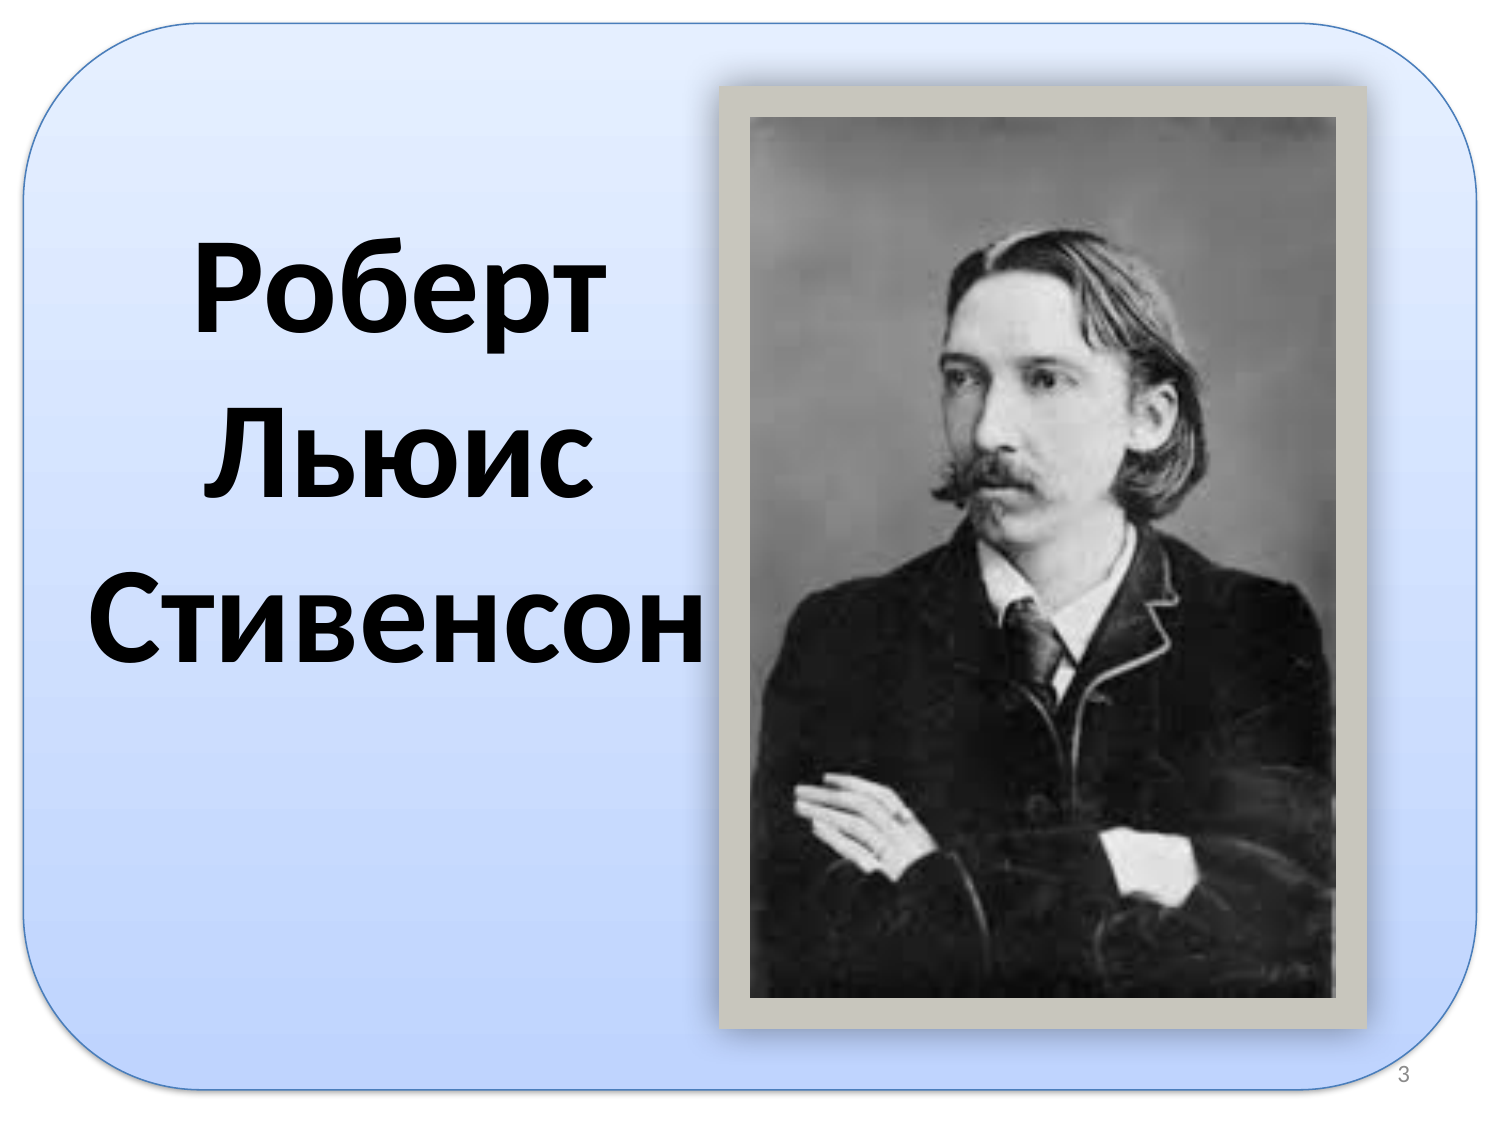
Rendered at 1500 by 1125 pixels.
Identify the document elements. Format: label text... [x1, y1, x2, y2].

text_box Роберт Льюис Стивенсон [73, 187, 725, 698]
text_box [22, 22, 1478, 1091]
slide_number 3 [1074, 1042, 1425, 1103]
picture [749, 116, 1337, 998]
